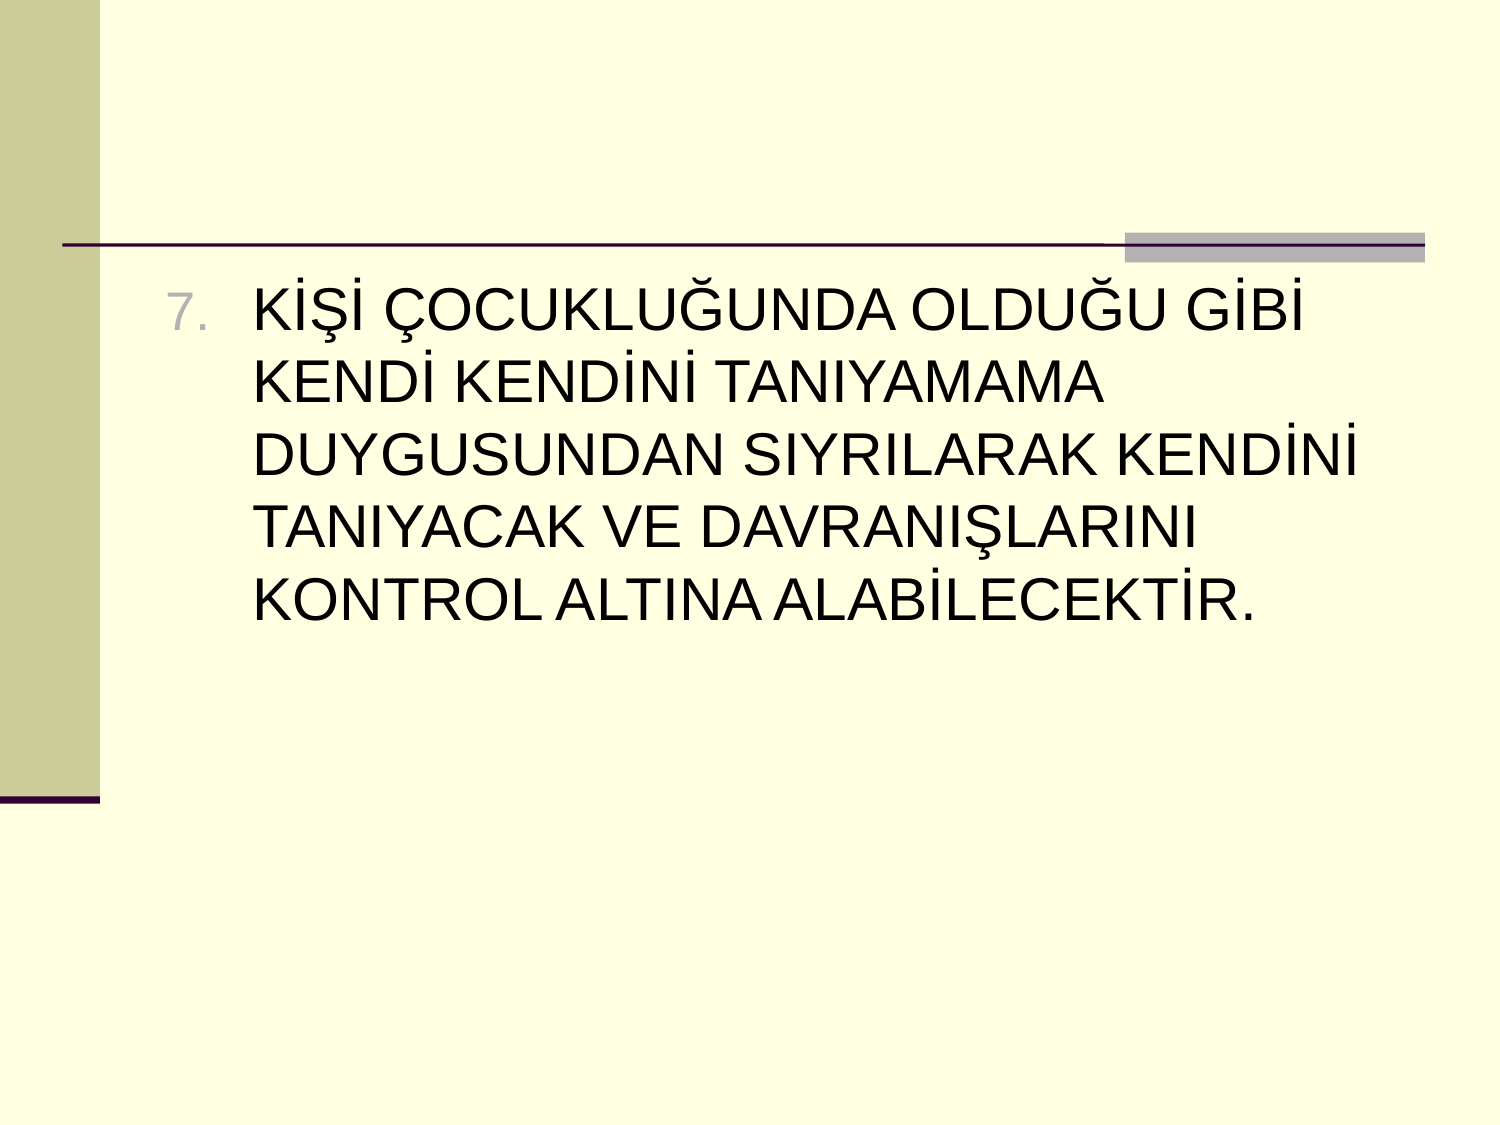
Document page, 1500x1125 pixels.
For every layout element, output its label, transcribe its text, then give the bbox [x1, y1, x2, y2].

list KİŞİ ÇOCUKLUĞUNDA OLDUĞU GİBİ KENDİ KENDİNİ TANIYAMAMA DUYGUSUNDAN SIYRILARAK KENDİNİ TANIYACAK VE DAVRANIŞLARINI KONTROL ALTINA ALABİLECEKTİR. [149, 262, 1426, 1006]
